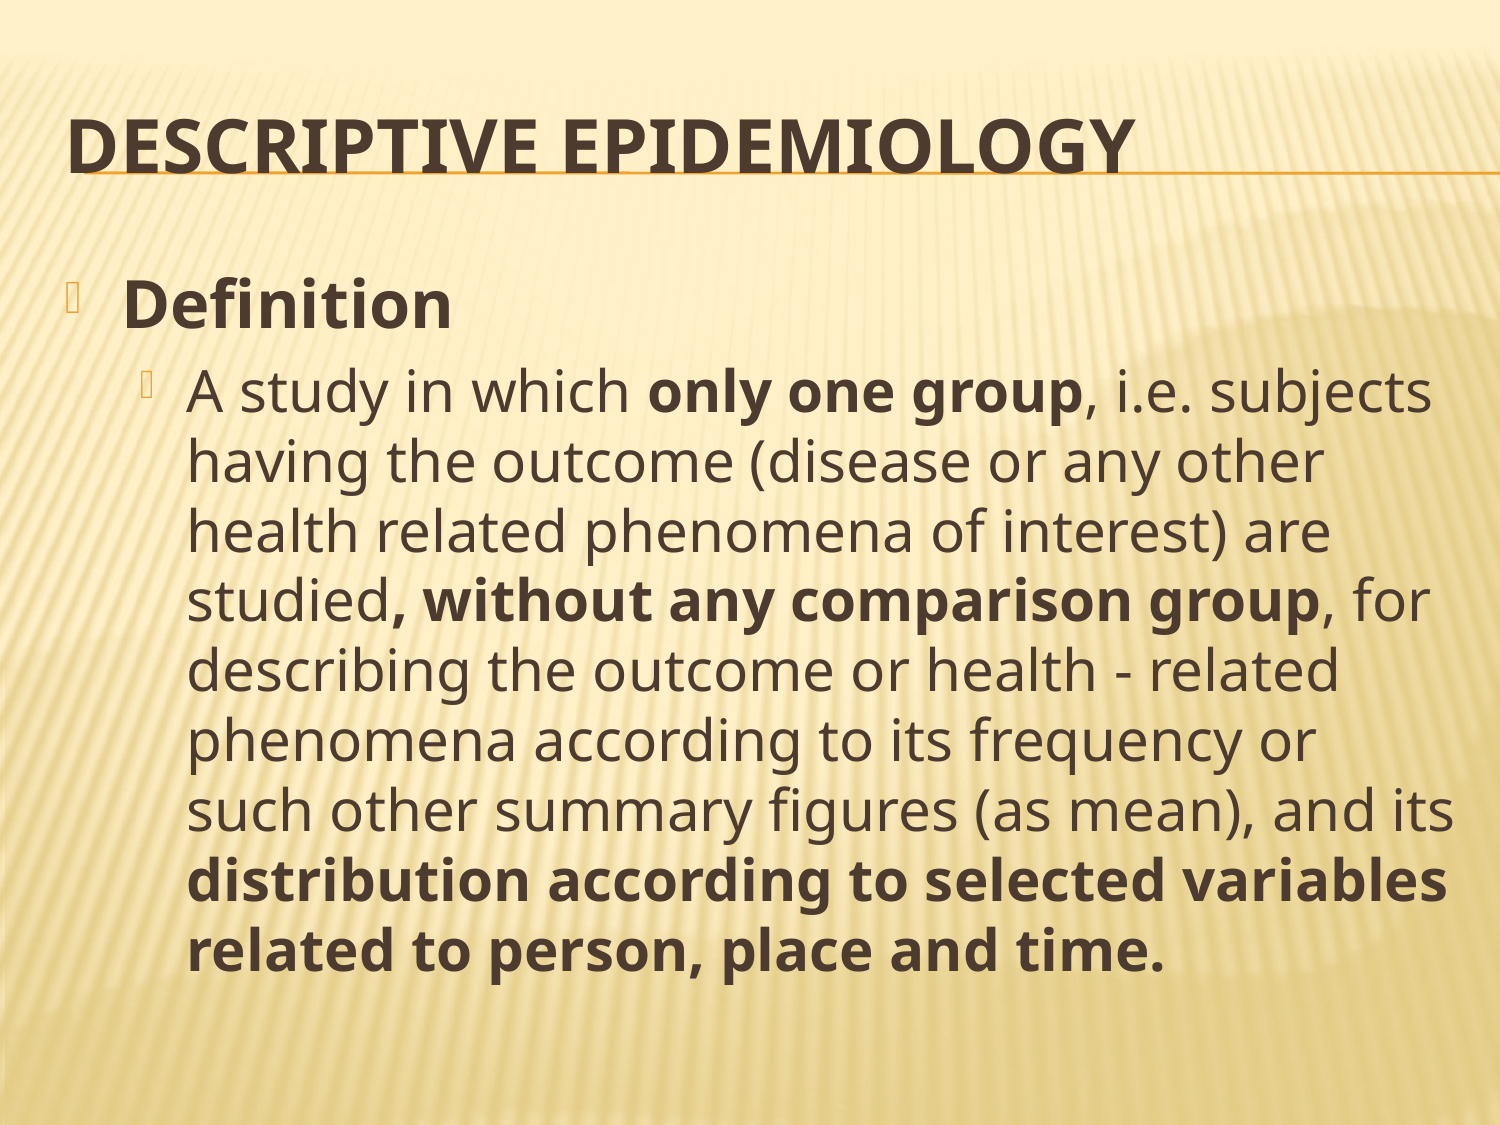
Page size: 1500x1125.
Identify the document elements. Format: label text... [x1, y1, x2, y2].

title Descriptive epidemiology [50, 75, 1475, 213]
list Definition A study in which only one group, i.e. subjects having the outcome (disease or any other health related phenomena of interest) are studied, without any comparison group, for describing the outcome or health - related phenomena according to its frequency or such other summary figures (as mean), and its distribution according to selected variables related to person, place and time. [50, 254, 1475, 998]
